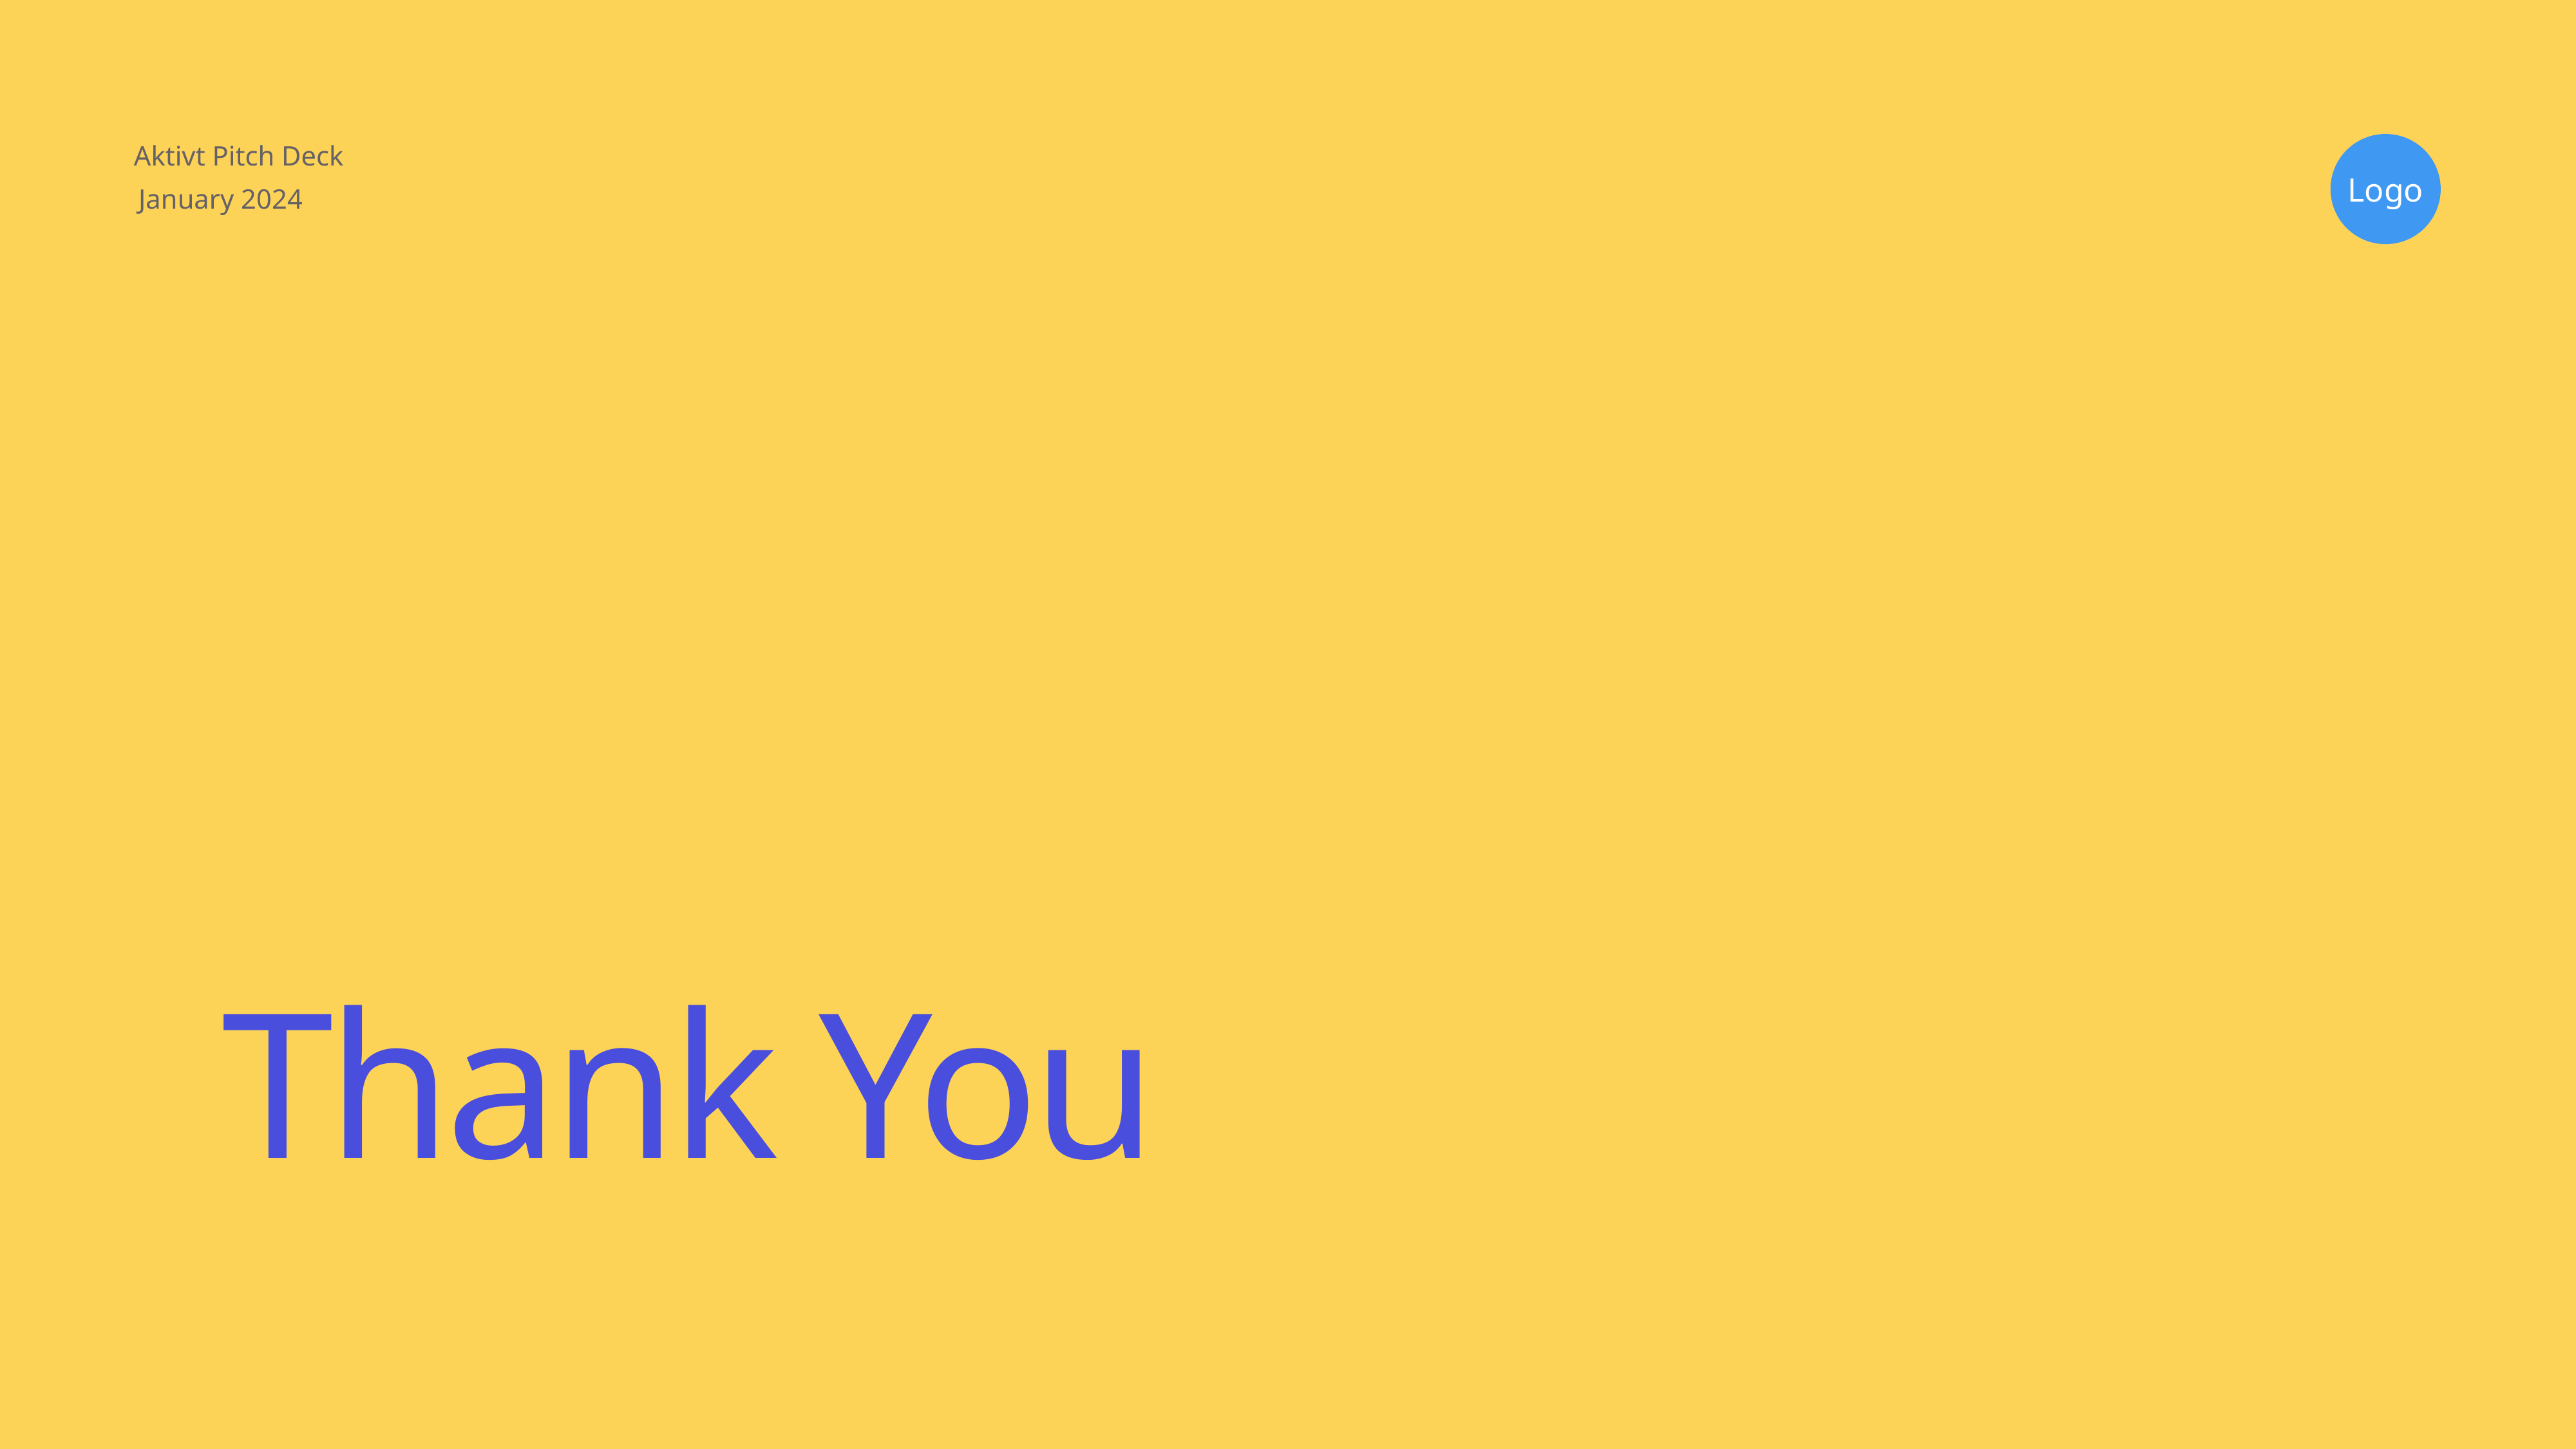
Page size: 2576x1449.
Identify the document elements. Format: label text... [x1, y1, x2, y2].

picture [135, 326, 2441, 1316]
text_box Aktivt Pitch Deck [128, 133, 349, 177]
text_box Logo [2342, 164, 2429, 214]
text_box January 2024 [133, 177, 308, 220]
text_box [2330, 133, 2441, 245]
